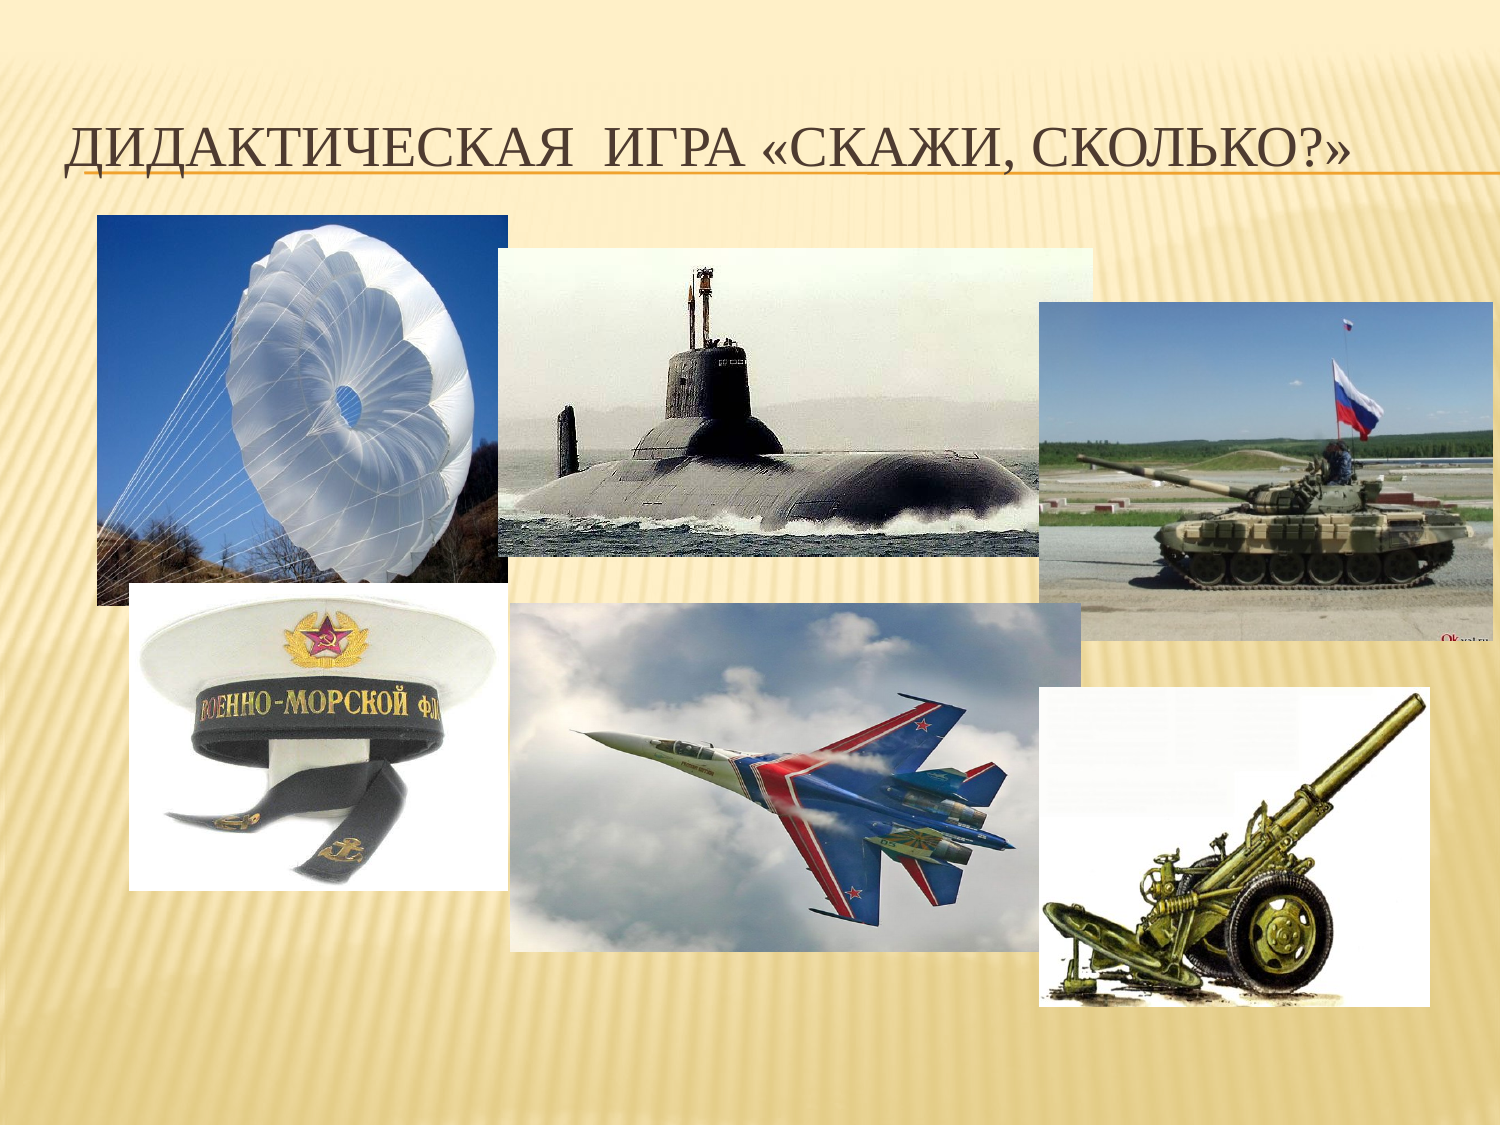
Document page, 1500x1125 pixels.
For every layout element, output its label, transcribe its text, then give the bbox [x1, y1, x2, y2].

picture [97, 215, 1493, 1008]
title Дидактическая игра «Скажи, сколько?» [50, 75, 1475, 213]
